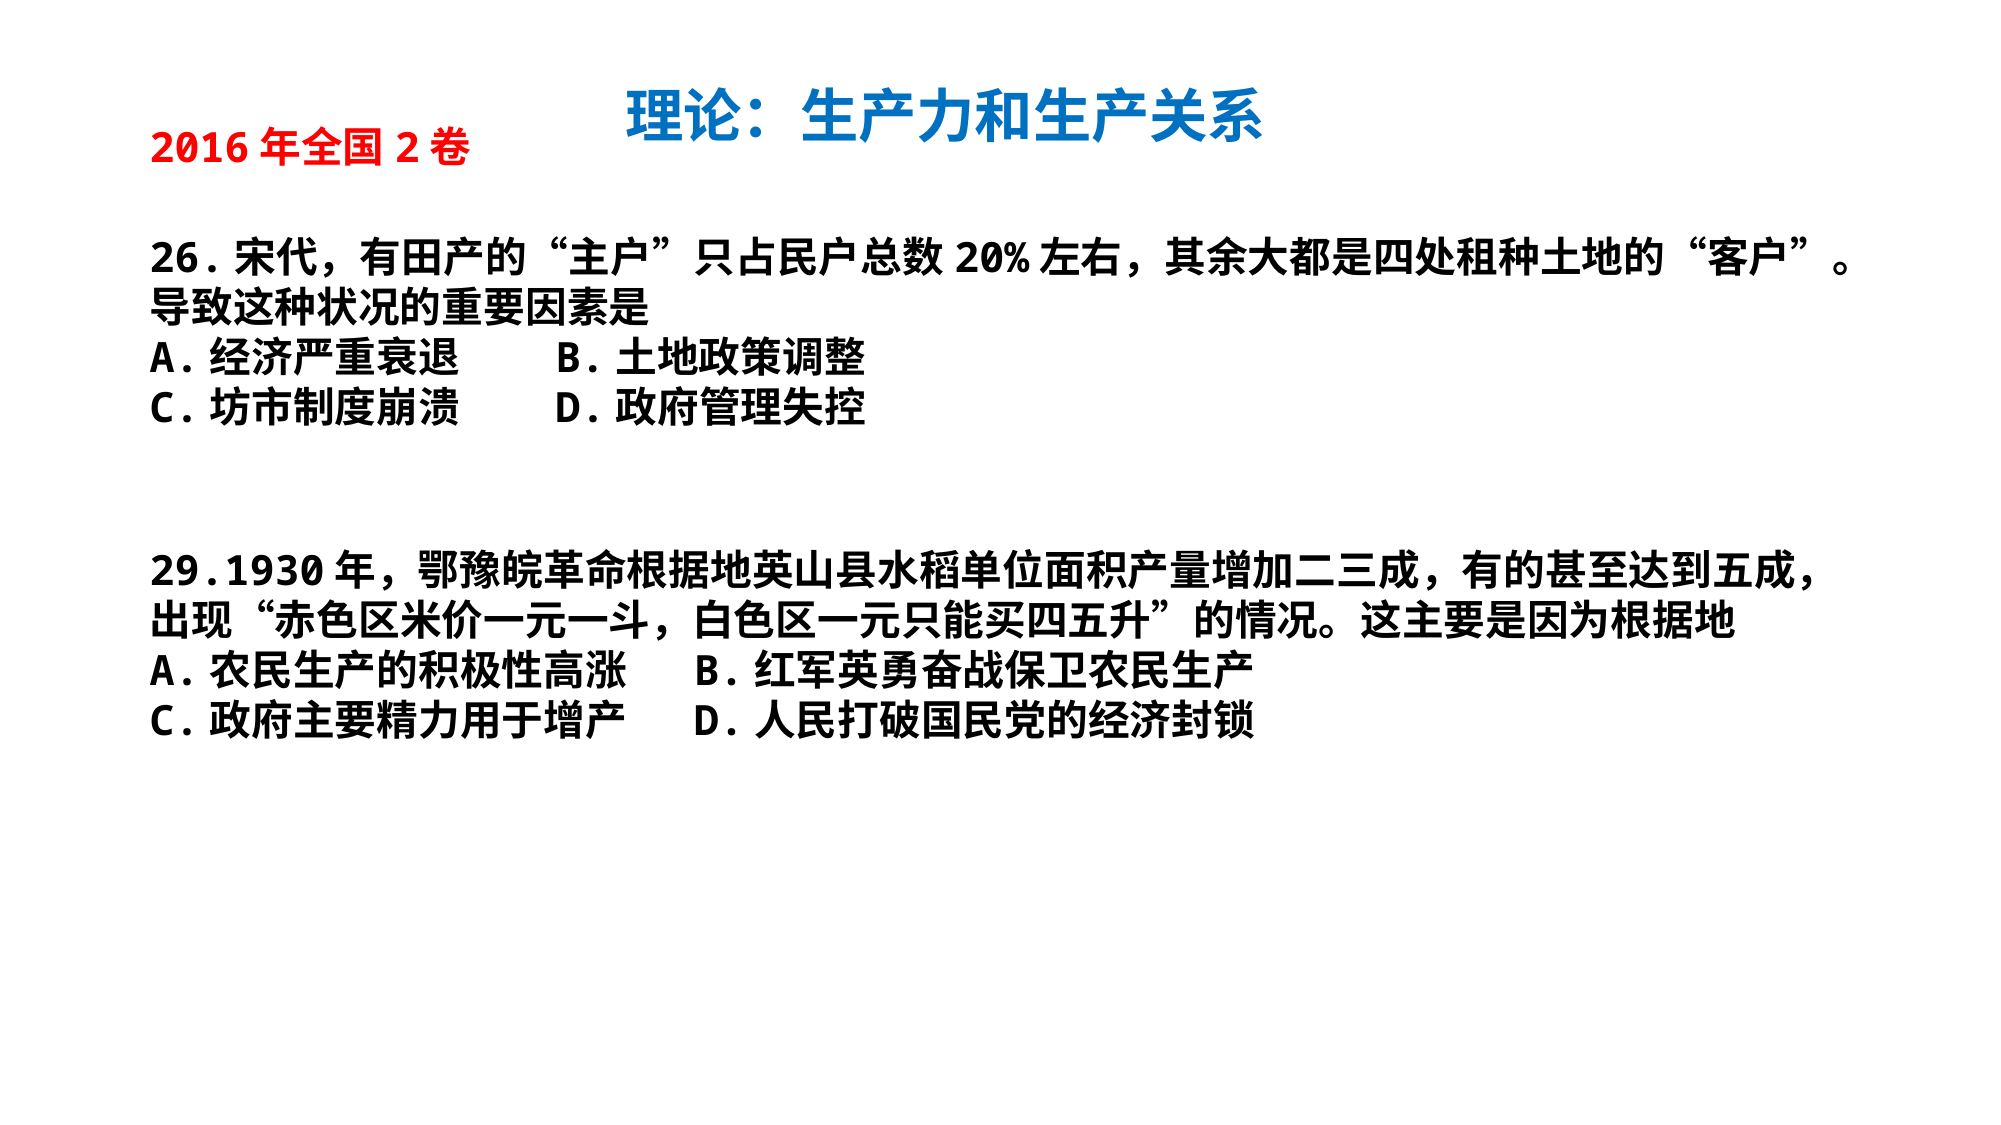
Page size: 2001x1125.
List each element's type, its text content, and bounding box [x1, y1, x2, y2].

text_box 2016年全国2卷 26.宋代，有田产的“主户”只占民户总数20%左右，其余大都是四处租种土地的“客户”。导致这种状况的重要因素是 A.经济严重衰退 B.土地政策调整 C.坊市制度崩溃 D.政府管理失控 [134, 113, 1865, 439]
text_box 29.1930年，鄂豫皖革命根据地英山县水稻单位面积产量增加二三成，有的甚至达到五成，出现“赤色区米价一元一斗，白色区一元只能买四五升”的情况。这主要是因为根据地 A.农民生产的积极性高涨 B.红军英勇奋战保卫农民生产 C.政府主要精力用于增产 D.人民打破国民党的经济封锁 [134, 536, 1880, 752]
text_box 理论：生产力和生产关系 [610, 71, 1282, 157]
